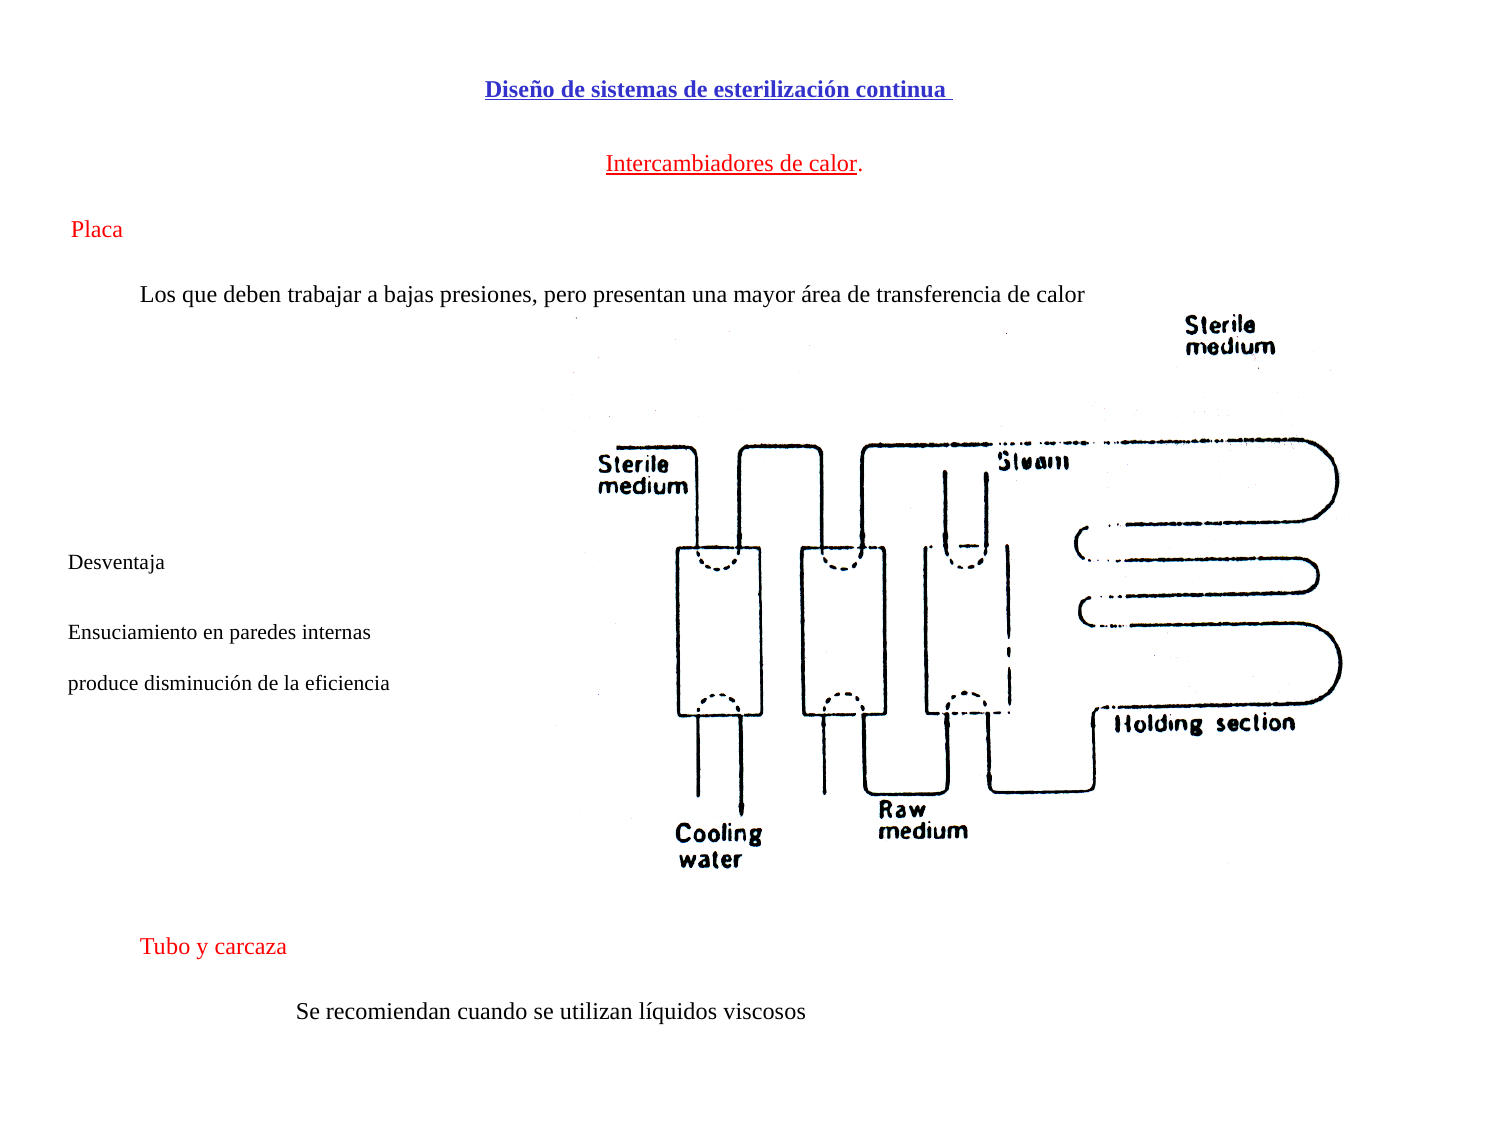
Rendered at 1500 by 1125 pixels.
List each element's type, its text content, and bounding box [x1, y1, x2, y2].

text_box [537, 314, 1351, 871]
text_box Intercambiadores de calor. Placa Los que deben trabajar a bajas presiones, pero presentan una mayor área de transferencia de calor Tubo y carcaza Se recomiendan cuando se utilizan líquidos viscosos [50, 112, 1425, 1125]
text_box Desventaja Ensuciamiento en paredes internas produce disminución de la eficiencia [53, 515, 420, 703]
text_box Diseño de sistemas de esterilización continua [37, 37, 1400, 150]
